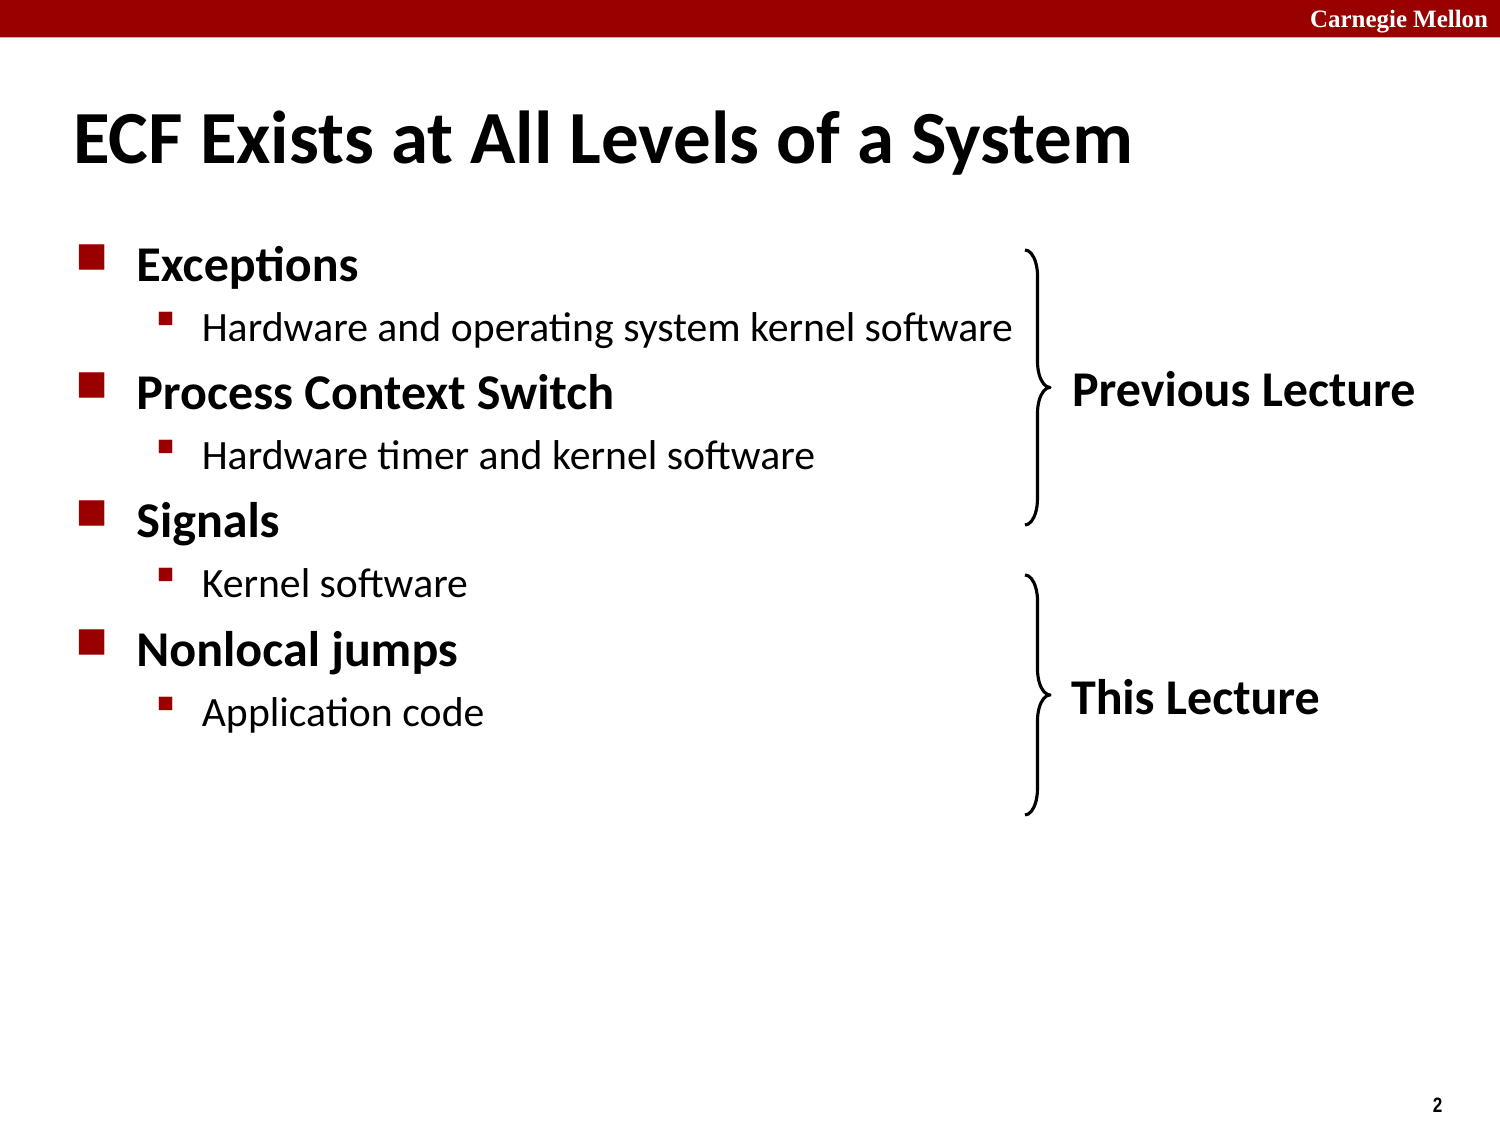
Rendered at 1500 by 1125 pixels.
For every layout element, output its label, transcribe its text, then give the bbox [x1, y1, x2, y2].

text_box Previous Lecture [1064, 349, 1424, 424]
text_box This Lecture [1063, 656, 1328, 732]
text_box [1025, 574, 1051, 815]
text_box [1025, 249, 1051, 526]
title ECF Exists at All Levels of a System [58, 71, 1305, 197]
list Exceptions Hardware and operating system kernel software Process Context Switch Hardware timer and kernel software Signals Kernel software Nonlocal jumps Application code [64, 223, 1361, 1040]
